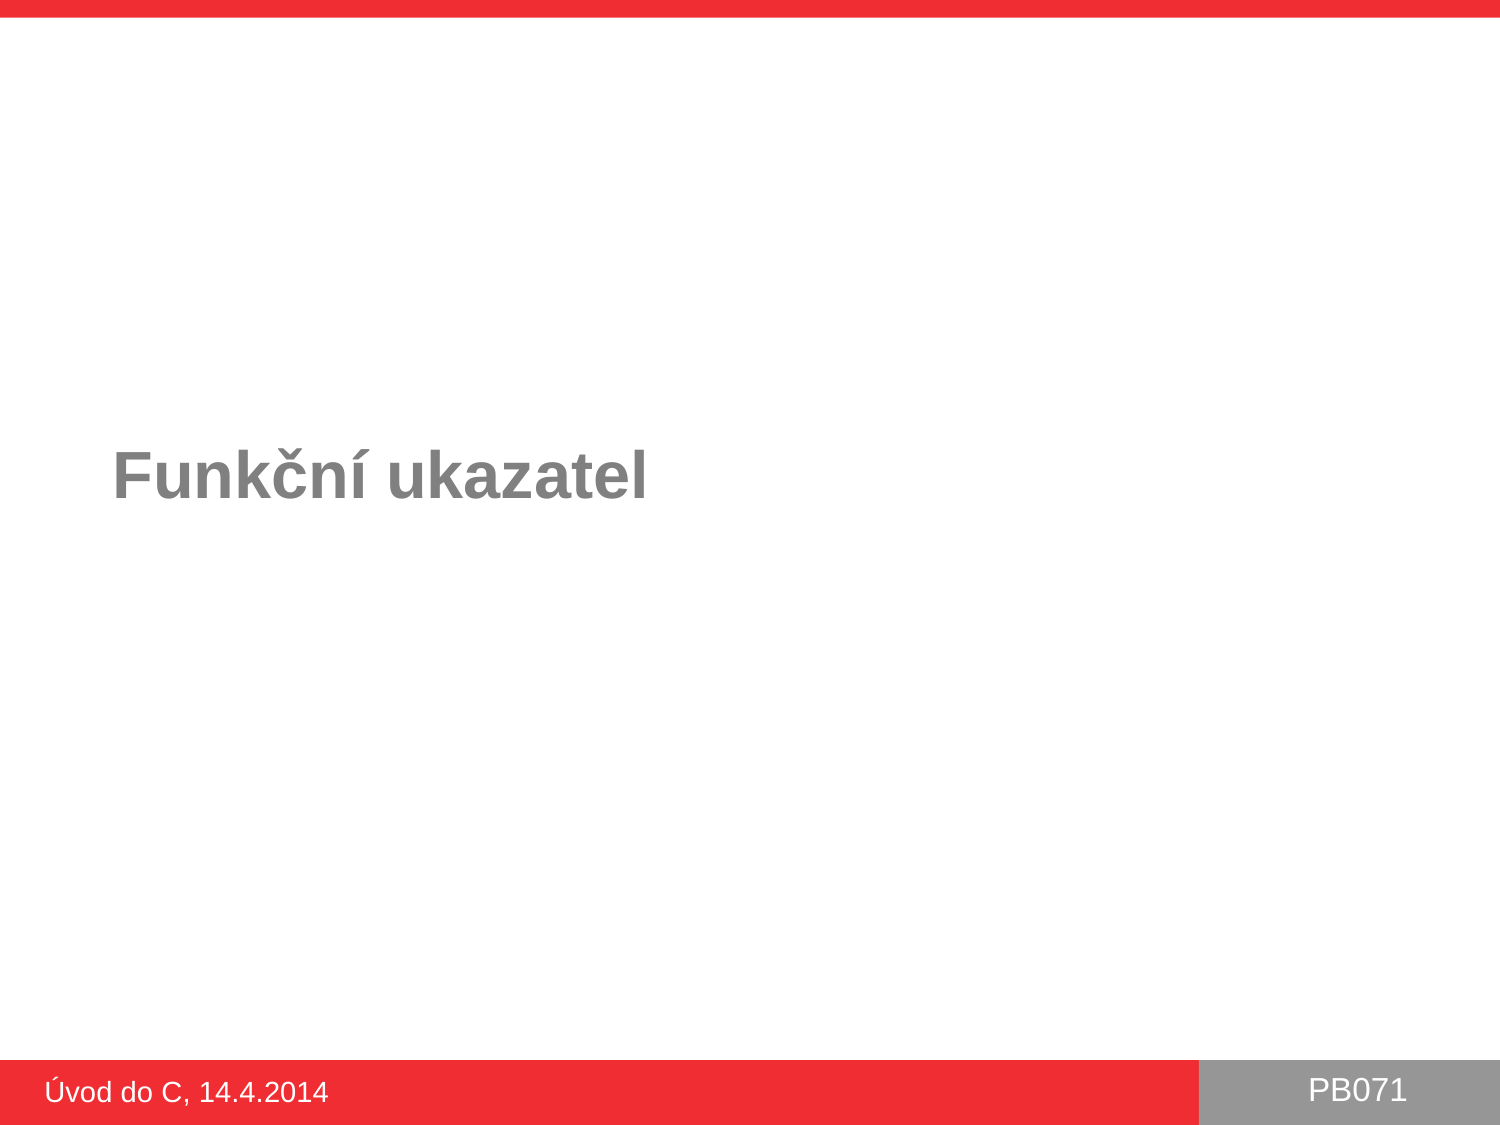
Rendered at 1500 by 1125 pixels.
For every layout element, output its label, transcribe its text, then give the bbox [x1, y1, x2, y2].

title Funkční ukazatel [112, 376, 1388, 564]
footer Úvod do C, 14.4.2014 [29, 1065, 1199, 1125]
